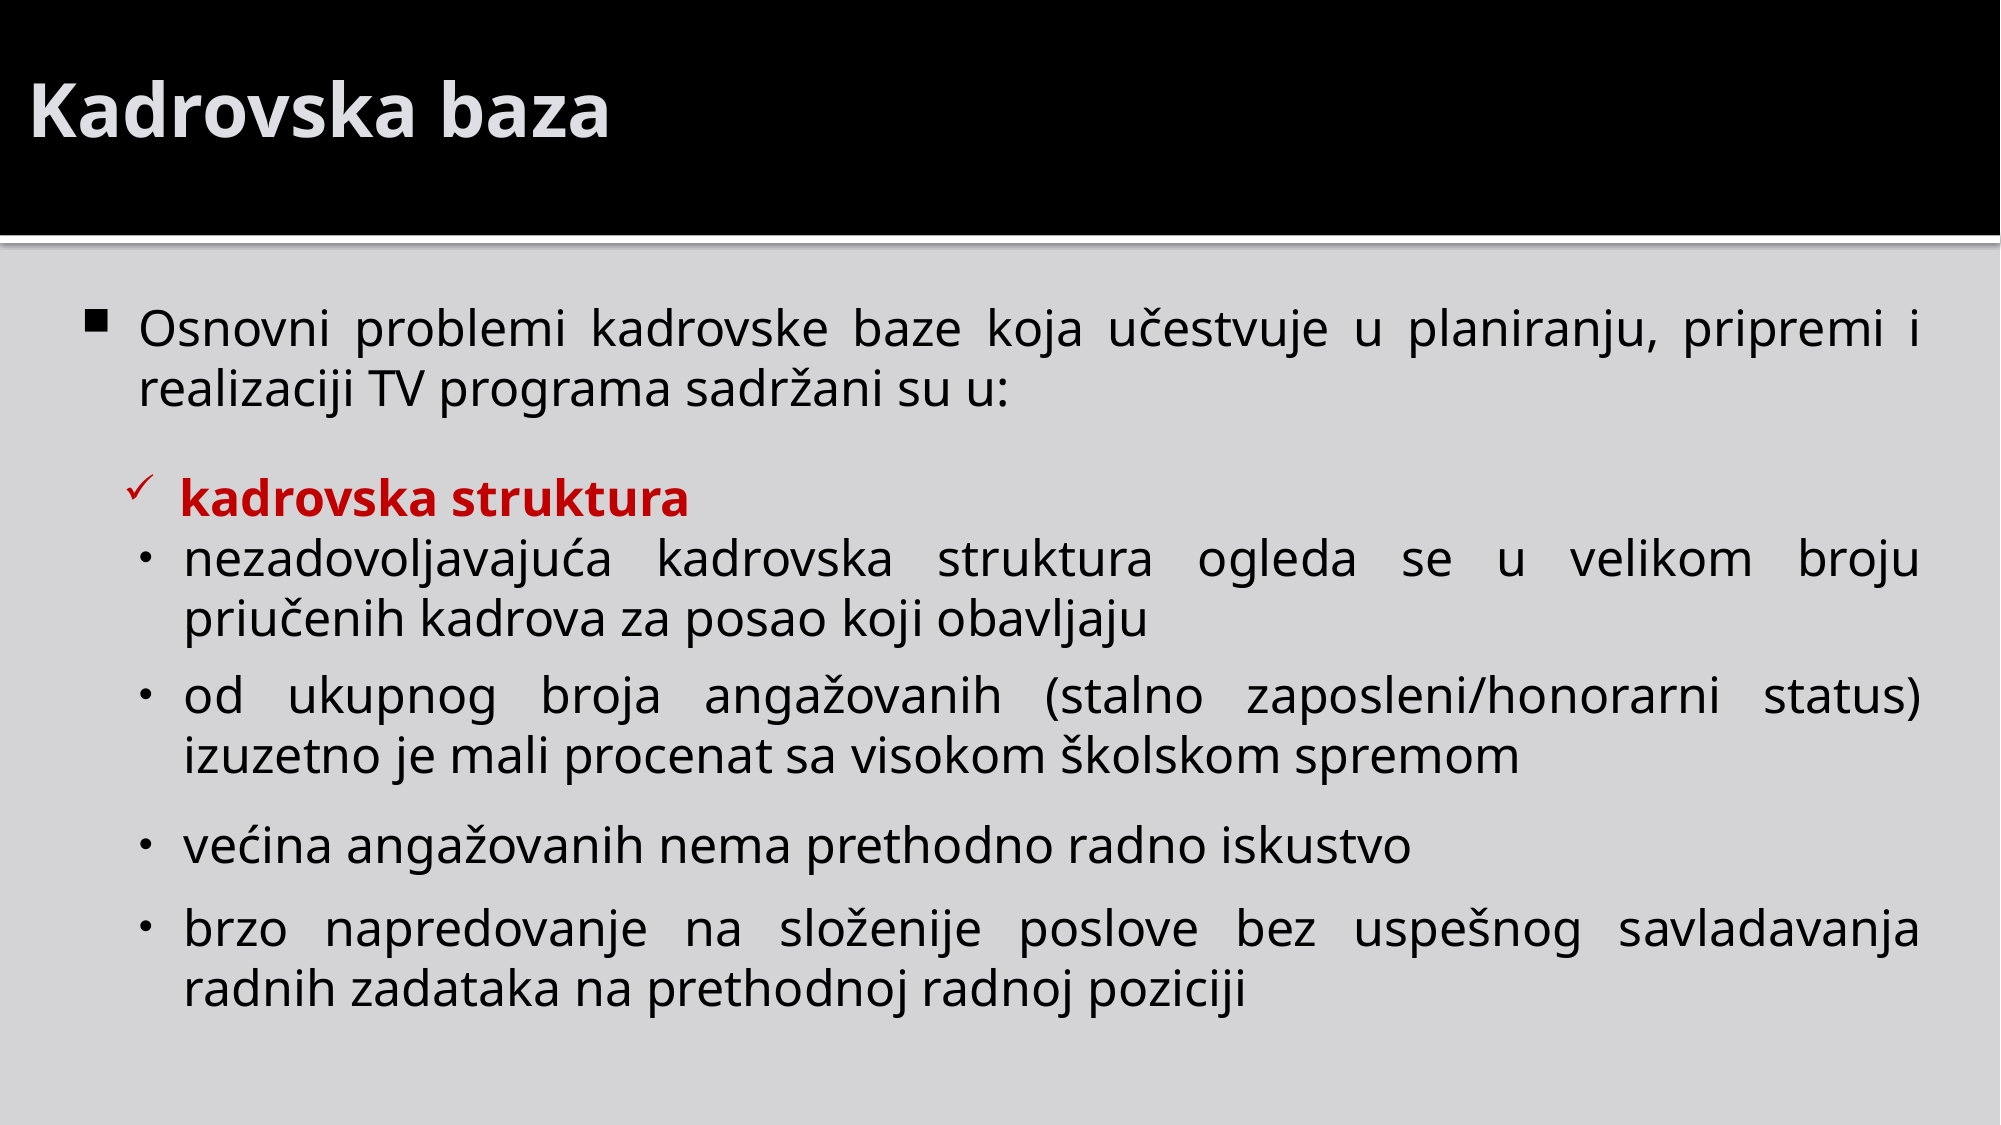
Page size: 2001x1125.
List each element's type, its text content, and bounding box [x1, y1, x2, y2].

list Osnovni problemi kadrovske baze koja učestvuje u planiranju, pripremi i realizaciji TV programa sadržani su u: kadrovska struktura nezadovoljavajuća kadrovska struktura ogleda se u velikom broju priučenih kadrova za posao koji obavljaju od ukupnog broja angažovanih (stalno zaposleni/honorarni status) izuzetno je mali procenat sa visokom školskom spremom većina angažovanih nema prethodno radno iskustvo brzo napredovanje na složenije poslove bez uspešnog savladavanja radnih zadataka na prethodnoj radnoj poziciji [12, 237, 1938, 1125]
text_box Kadrovska baza [12, 62, 1663, 200]
